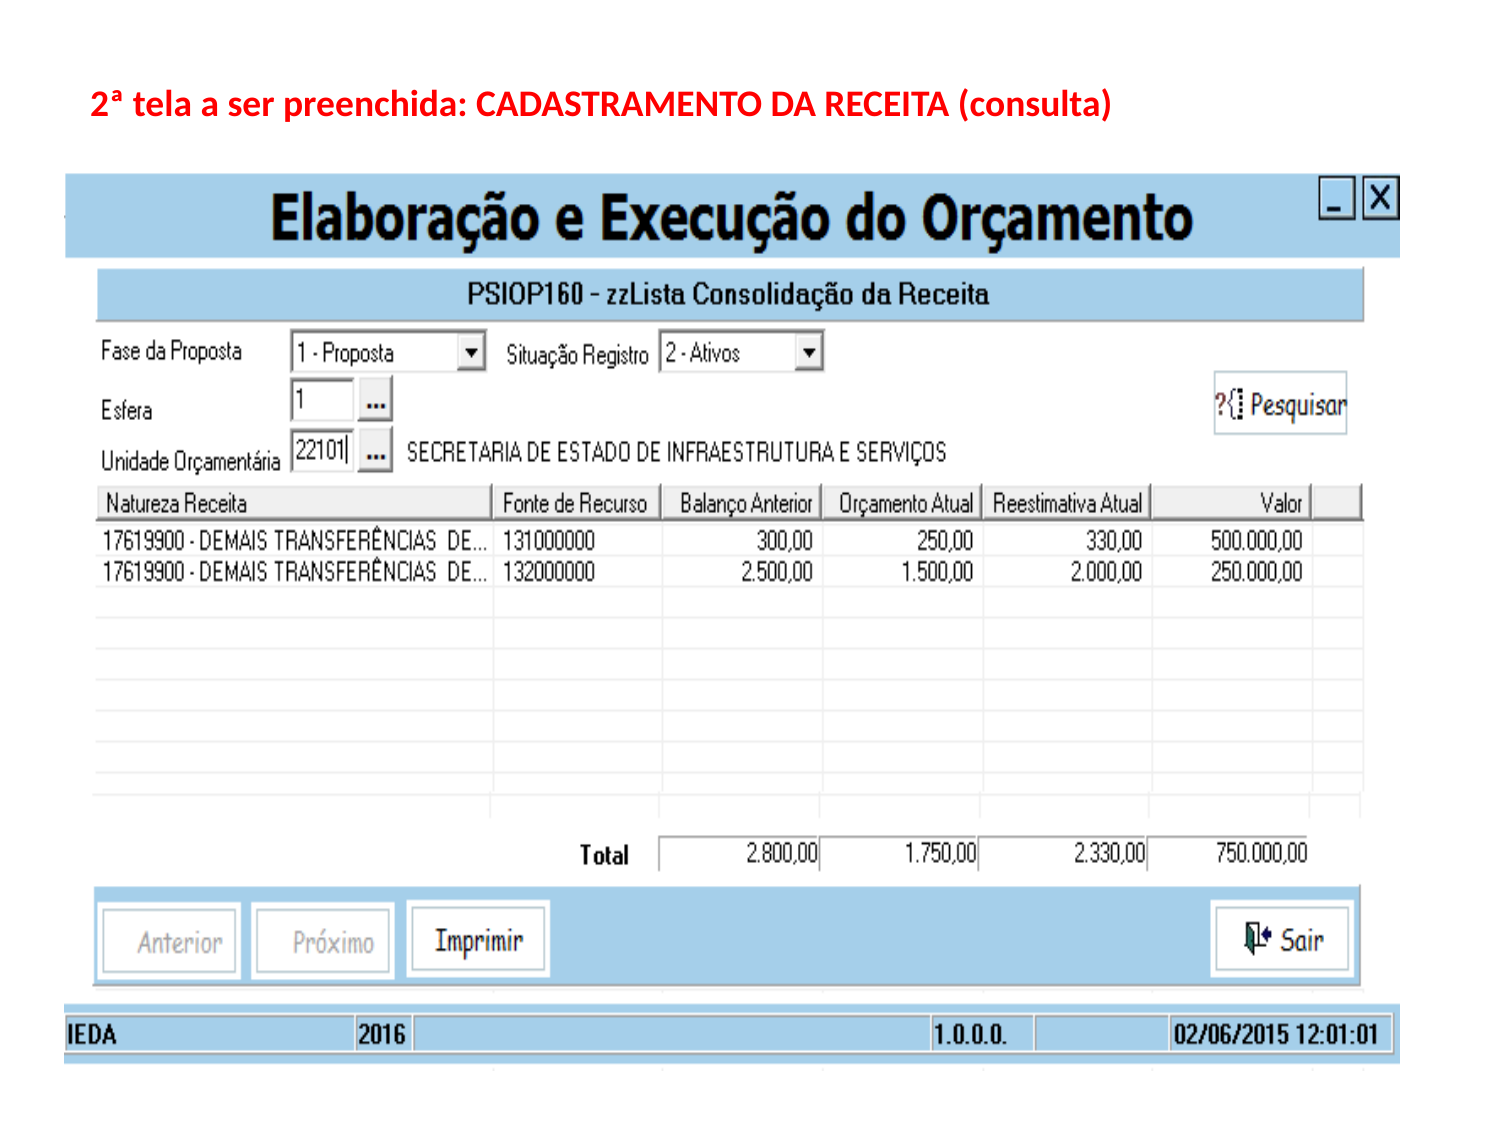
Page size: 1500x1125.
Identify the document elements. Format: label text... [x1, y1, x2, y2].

picture [64, 172, 1400, 1071]
title 2ª tela a ser preenchida: CADASTRAMENTO DA RECEITA (consulta) [75, 54, 1425, 149]
